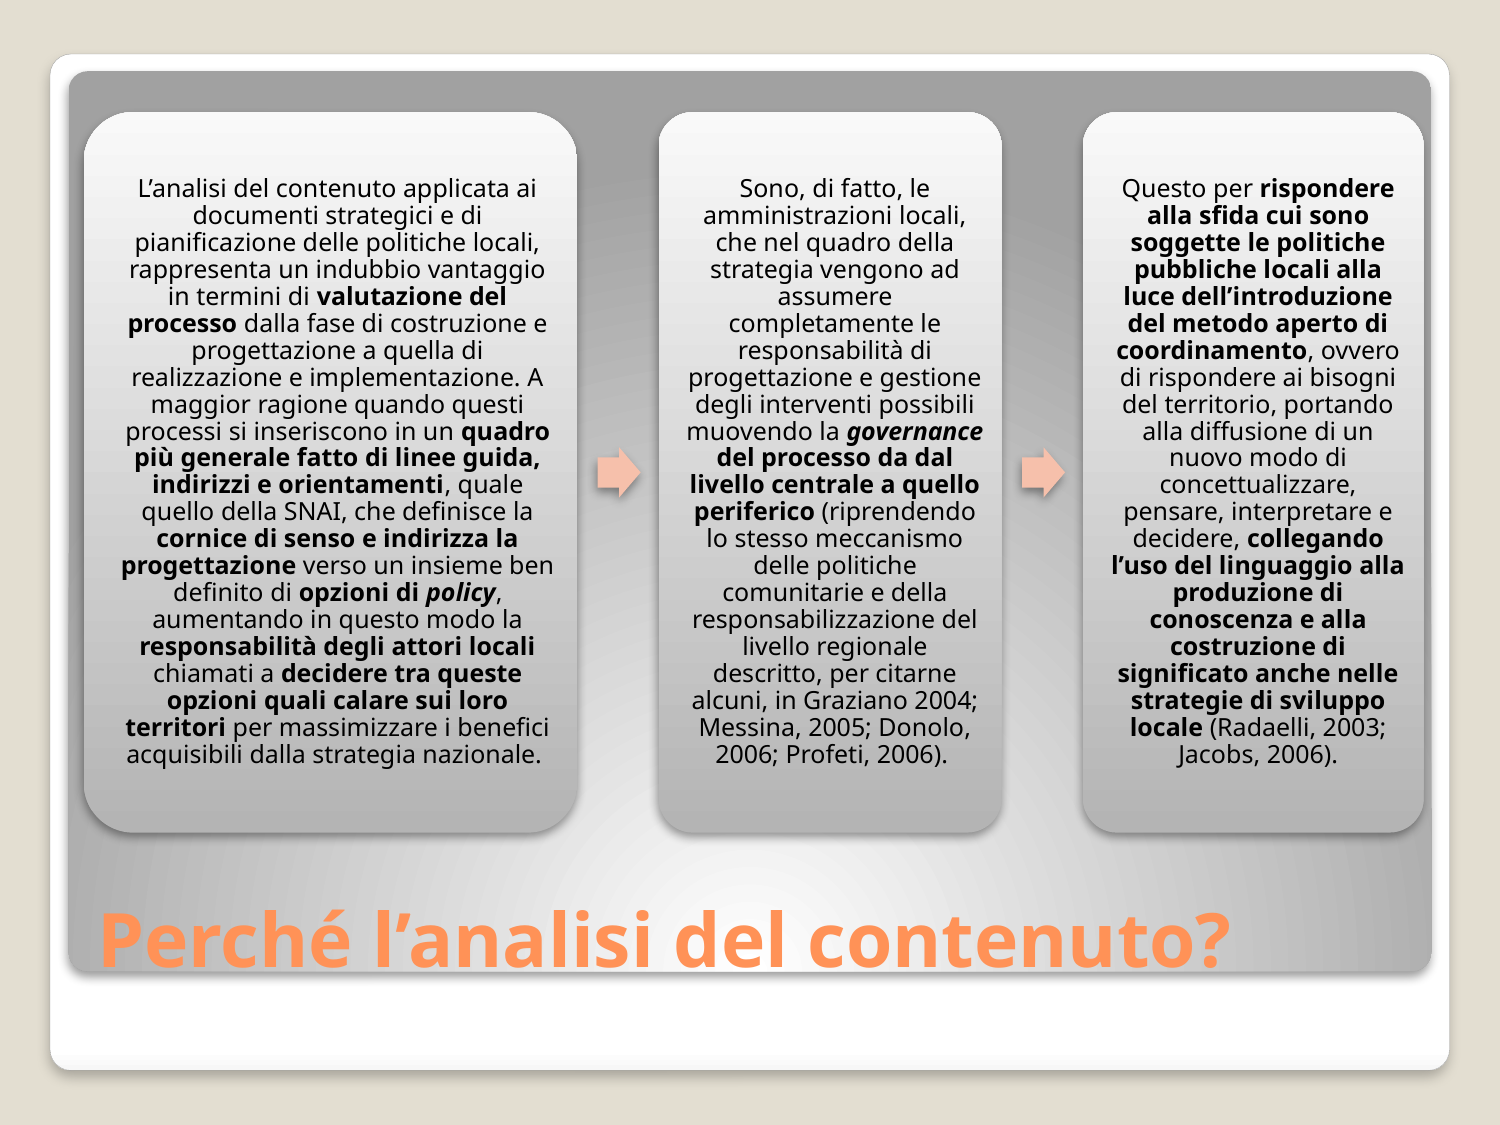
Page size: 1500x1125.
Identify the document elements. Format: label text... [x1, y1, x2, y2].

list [82, 86, 1426, 858]
title Perché l’analisi del contenuto? [82, 869, 1425, 990]
